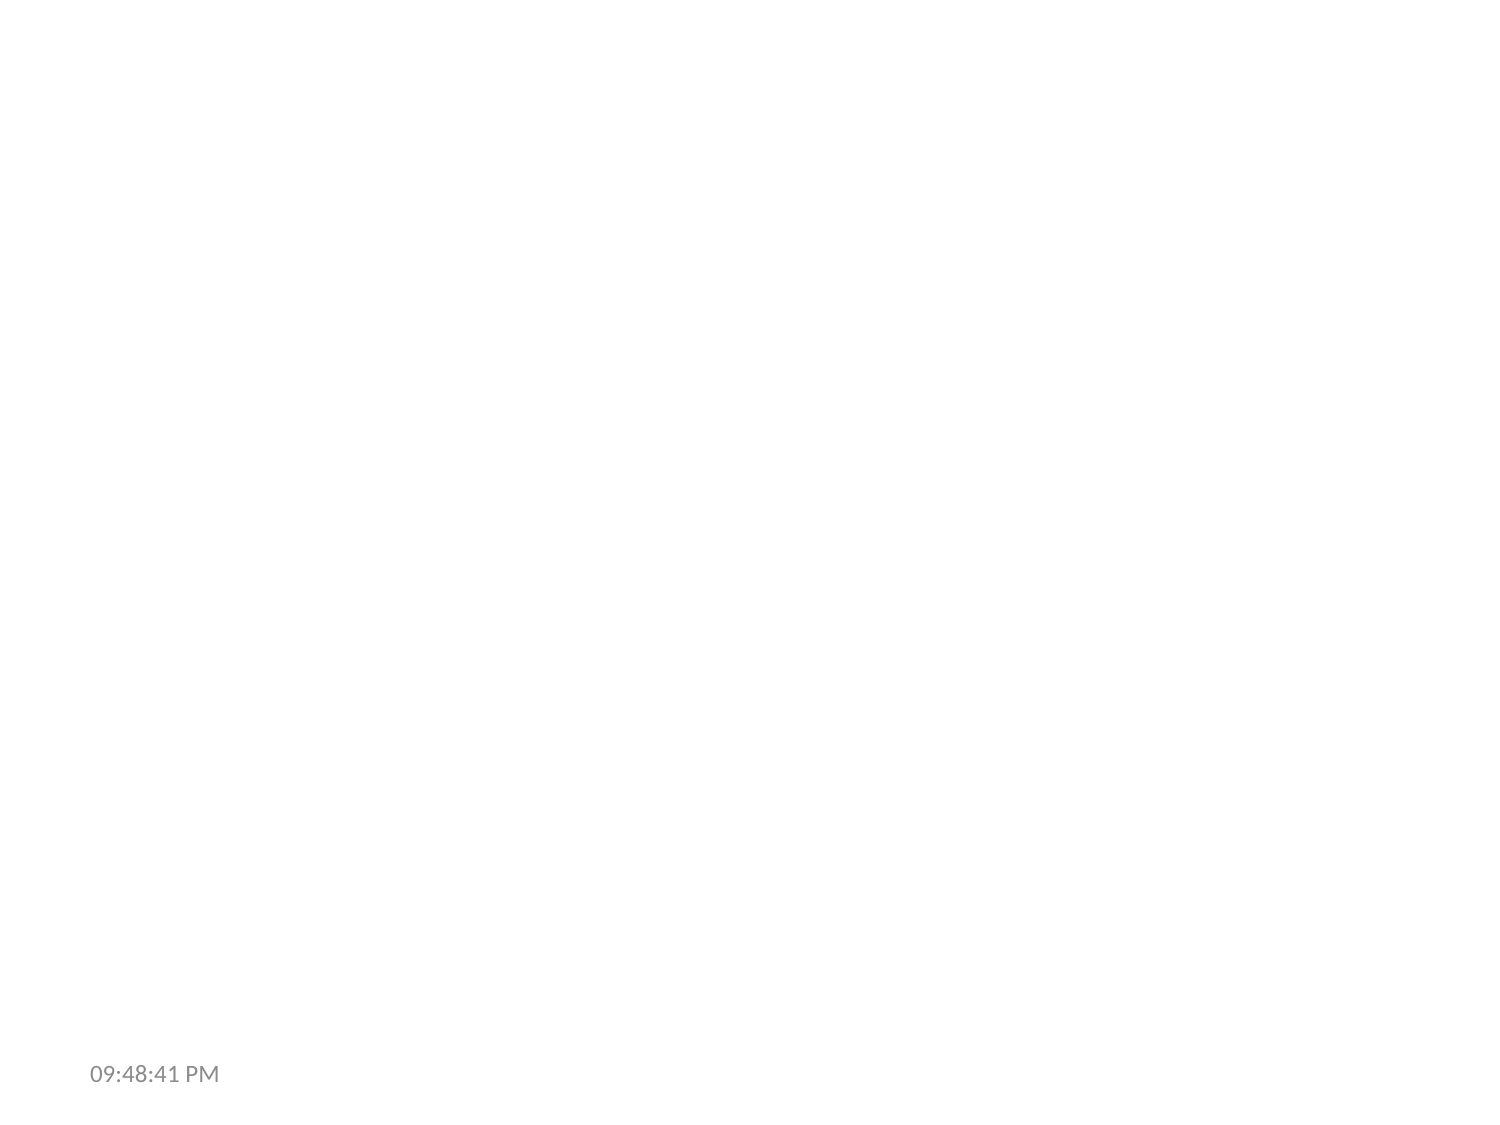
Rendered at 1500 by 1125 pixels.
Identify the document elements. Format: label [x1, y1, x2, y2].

slide_number [75, 1042, 425, 1103]
